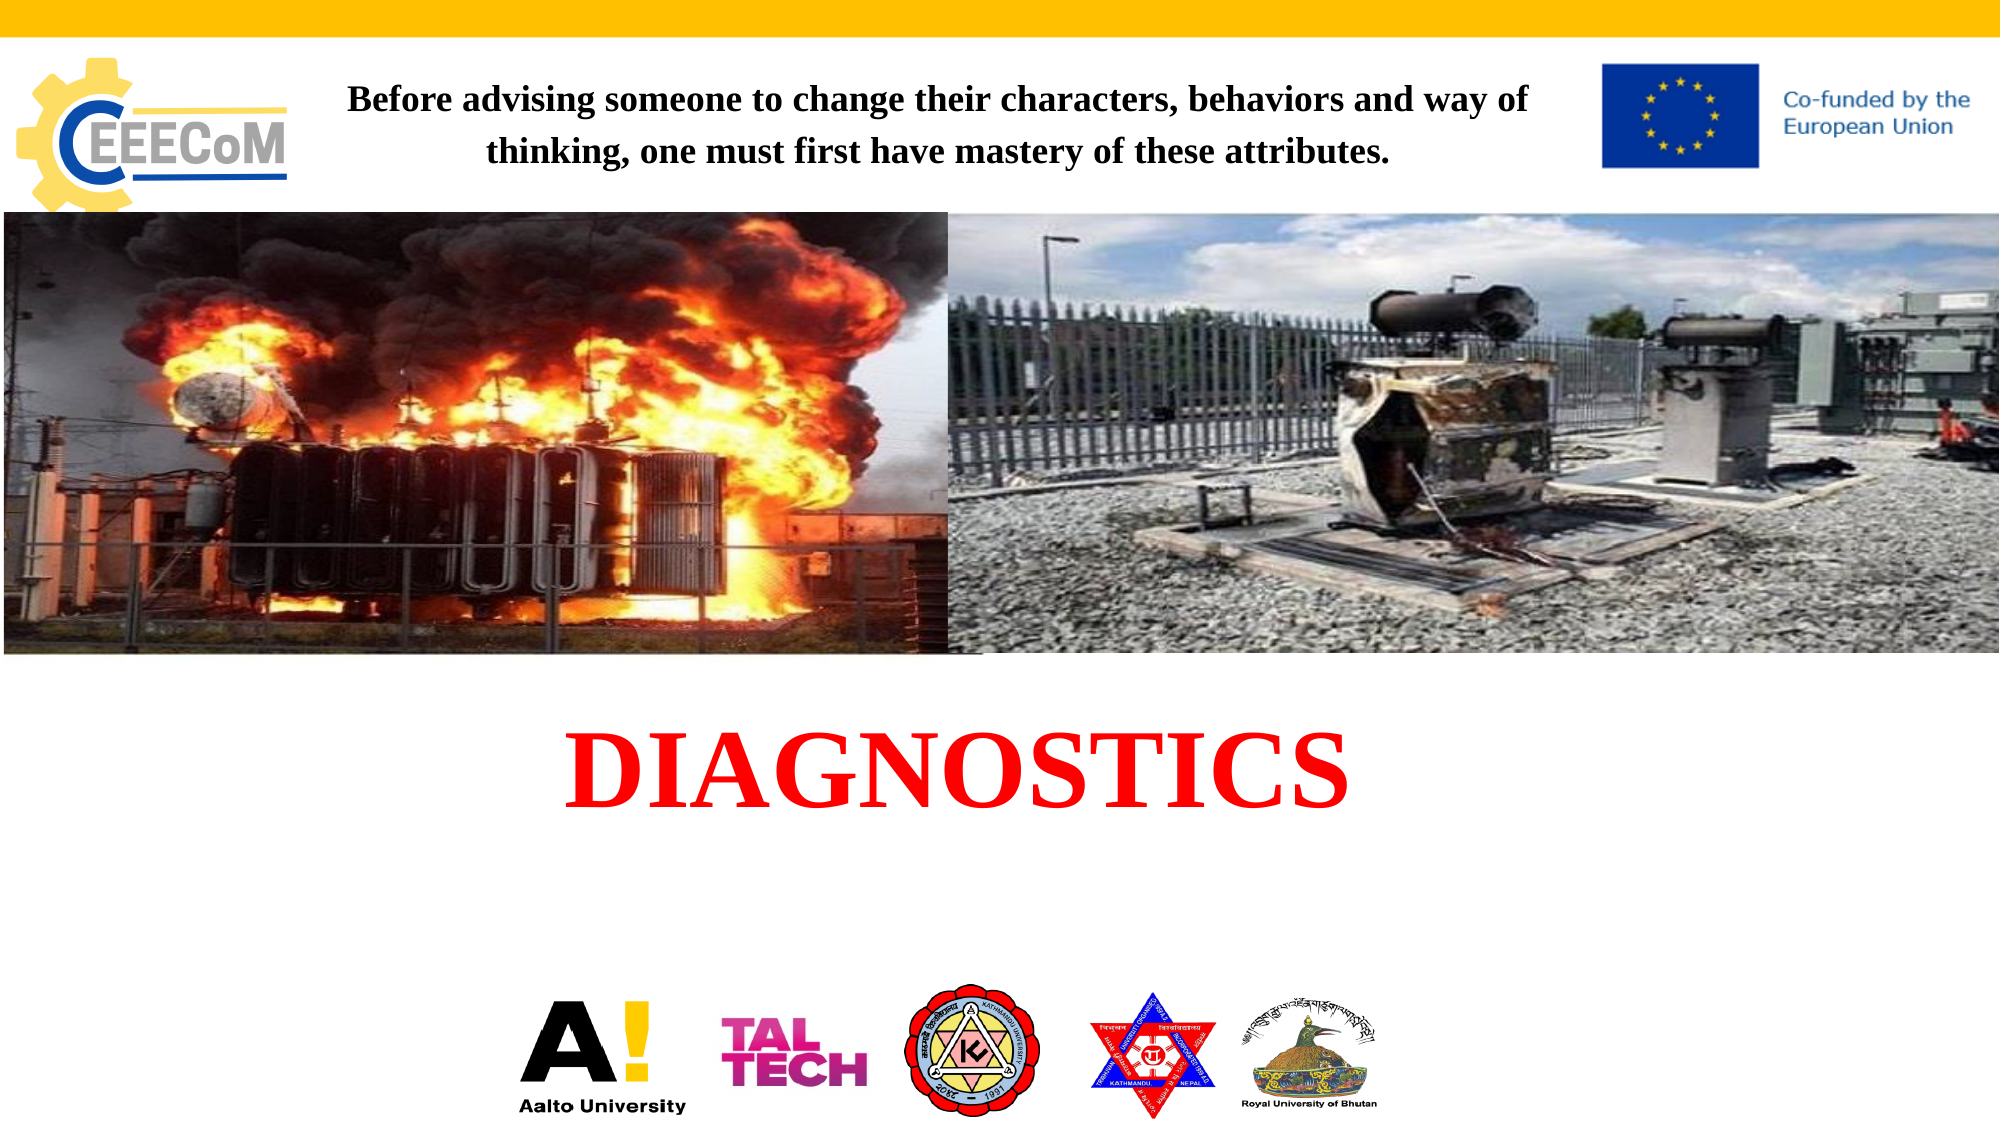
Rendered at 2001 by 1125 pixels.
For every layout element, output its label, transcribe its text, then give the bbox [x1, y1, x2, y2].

picture [1595, 46, 2000, 181]
picture [3, 50, 2000, 663]
picture [512, 984, 1382, 1125]
text_box DIAGNOSTICS [549, 687, 1400, 883]
title Before advising someone to change their characters, behaviors and way of thinking, one must first have mastery of these attributes. [312, 37, 1565, 201]
